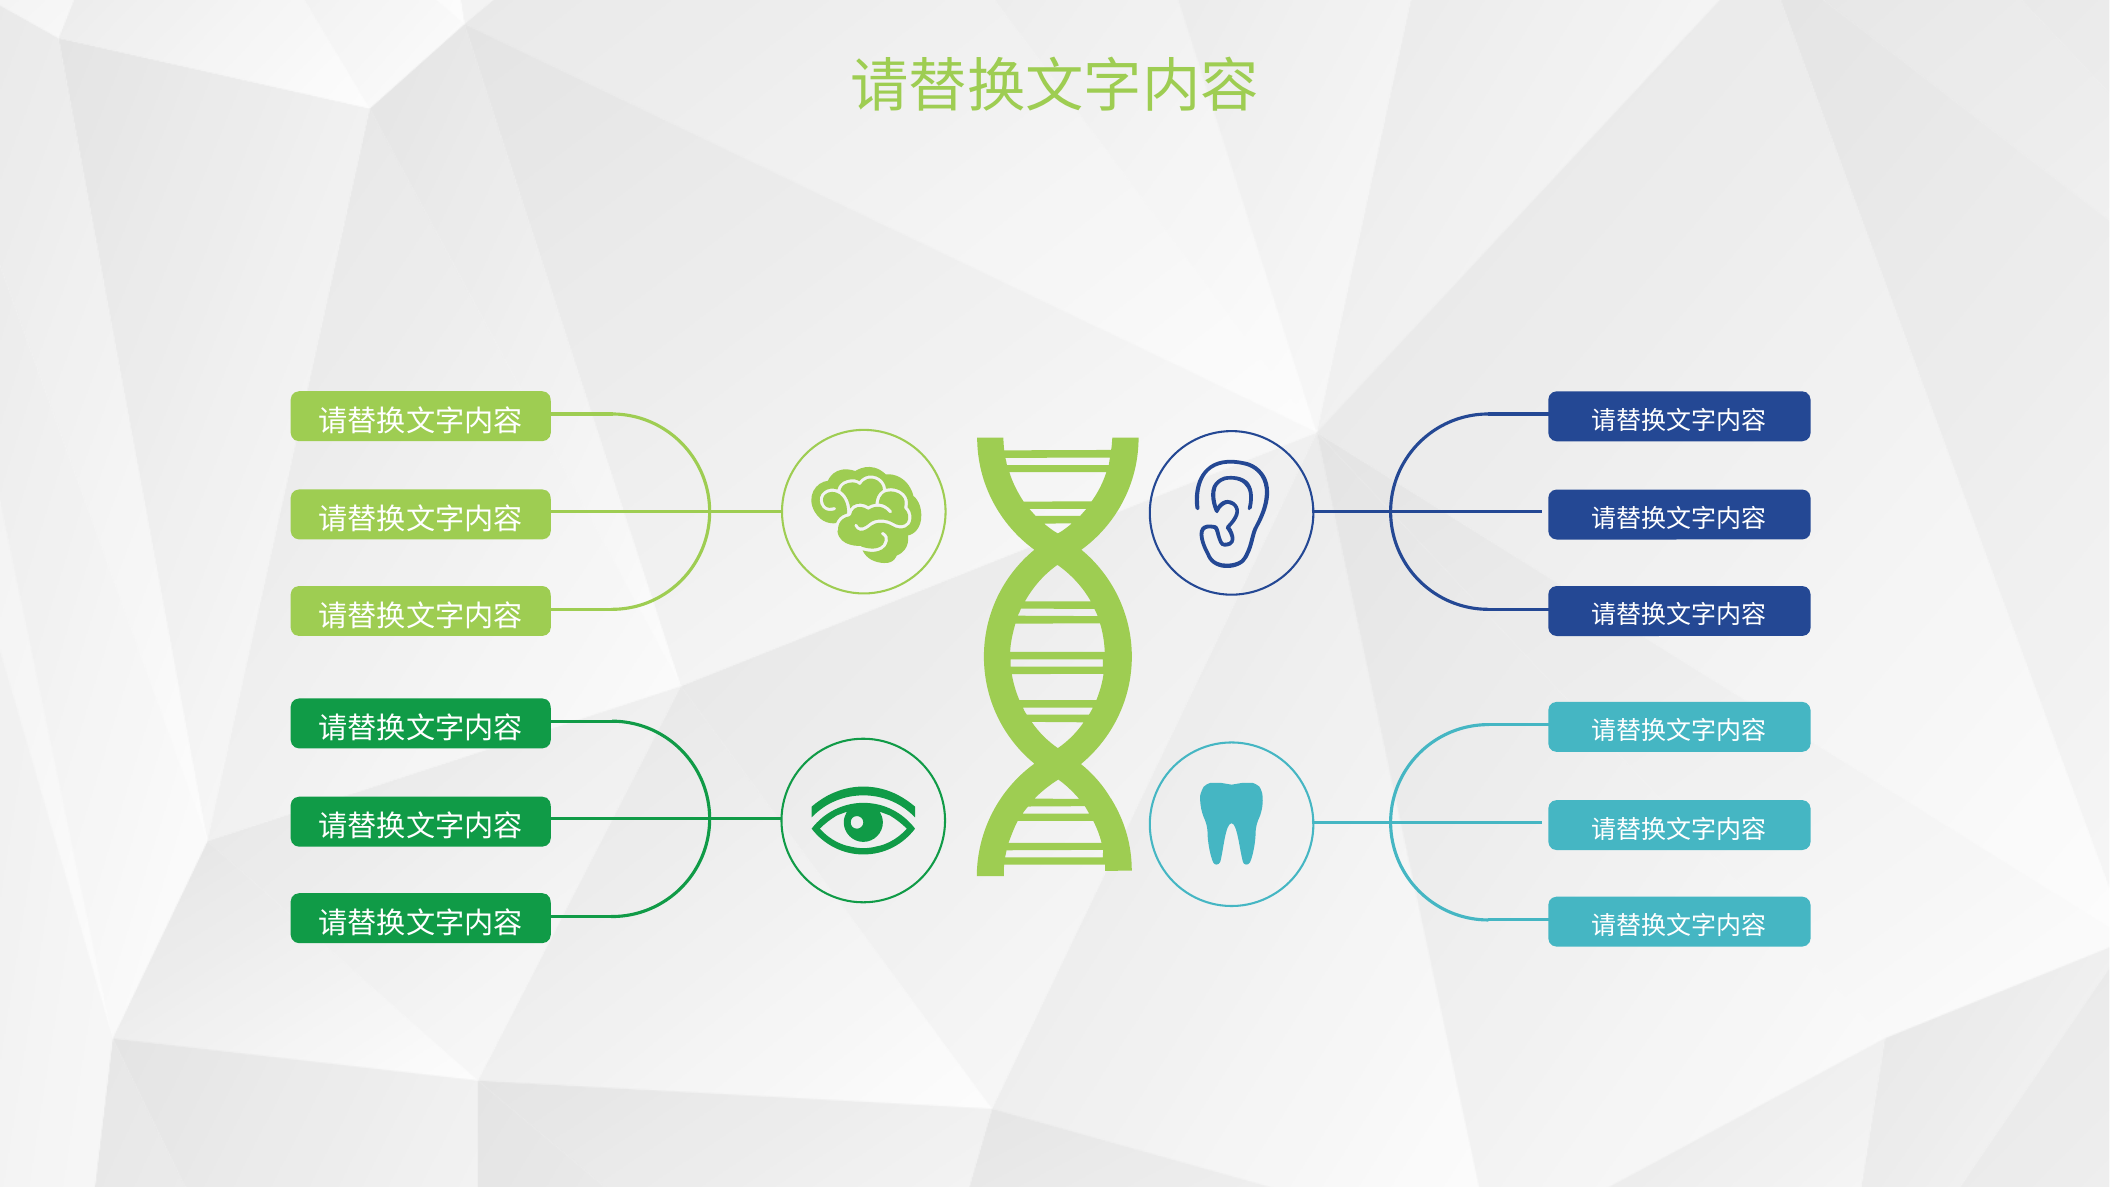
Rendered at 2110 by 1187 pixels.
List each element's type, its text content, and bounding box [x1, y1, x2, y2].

text_box [976, 437, 1139, 877]
picture [0, 0, 2110, 1187]
text_box 请替换文字内容 [289, 390, 552, 443]
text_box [781, 738, 946, 903]
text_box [1149, 742, 1314, 906]
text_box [1149, 431, 1314, 595]
text_box 请替换文字内容 [795, 26, 1314, 125]
text_box 请替换文字内容 [289, 697, 552, 750]
text_box 请替换文字内容 [1586, 799, 1812, 852]
text_box 请替换文字内容 [1547, 895, 1812, 948]
text_box 请替换文字内容 [1547, 700, 1812, 753]
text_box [781, 429, 946, 594]
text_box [1390, 413, 1586, 610]
text_box 请替换文字内容 [1586, 488, 1812, 541]
text_box 请替换文字内容 [289, 795, 514, 848]
text_box 请替换文字内容 [289, 892, 552, 945]
text_box 请替换文字内容 [1547, 390, 1812, 443]
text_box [514, 721, 710, 917]
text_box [514, 413, 710, 610]
text_box 请替换文字内容 [1547, 584, 1812, 638]
text_box 请替换文字内容 [289, 488, 514, 541]
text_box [1390, 724, 1586, 920]
text_box 请替换文字内容 [289, 584, 552, 637]
